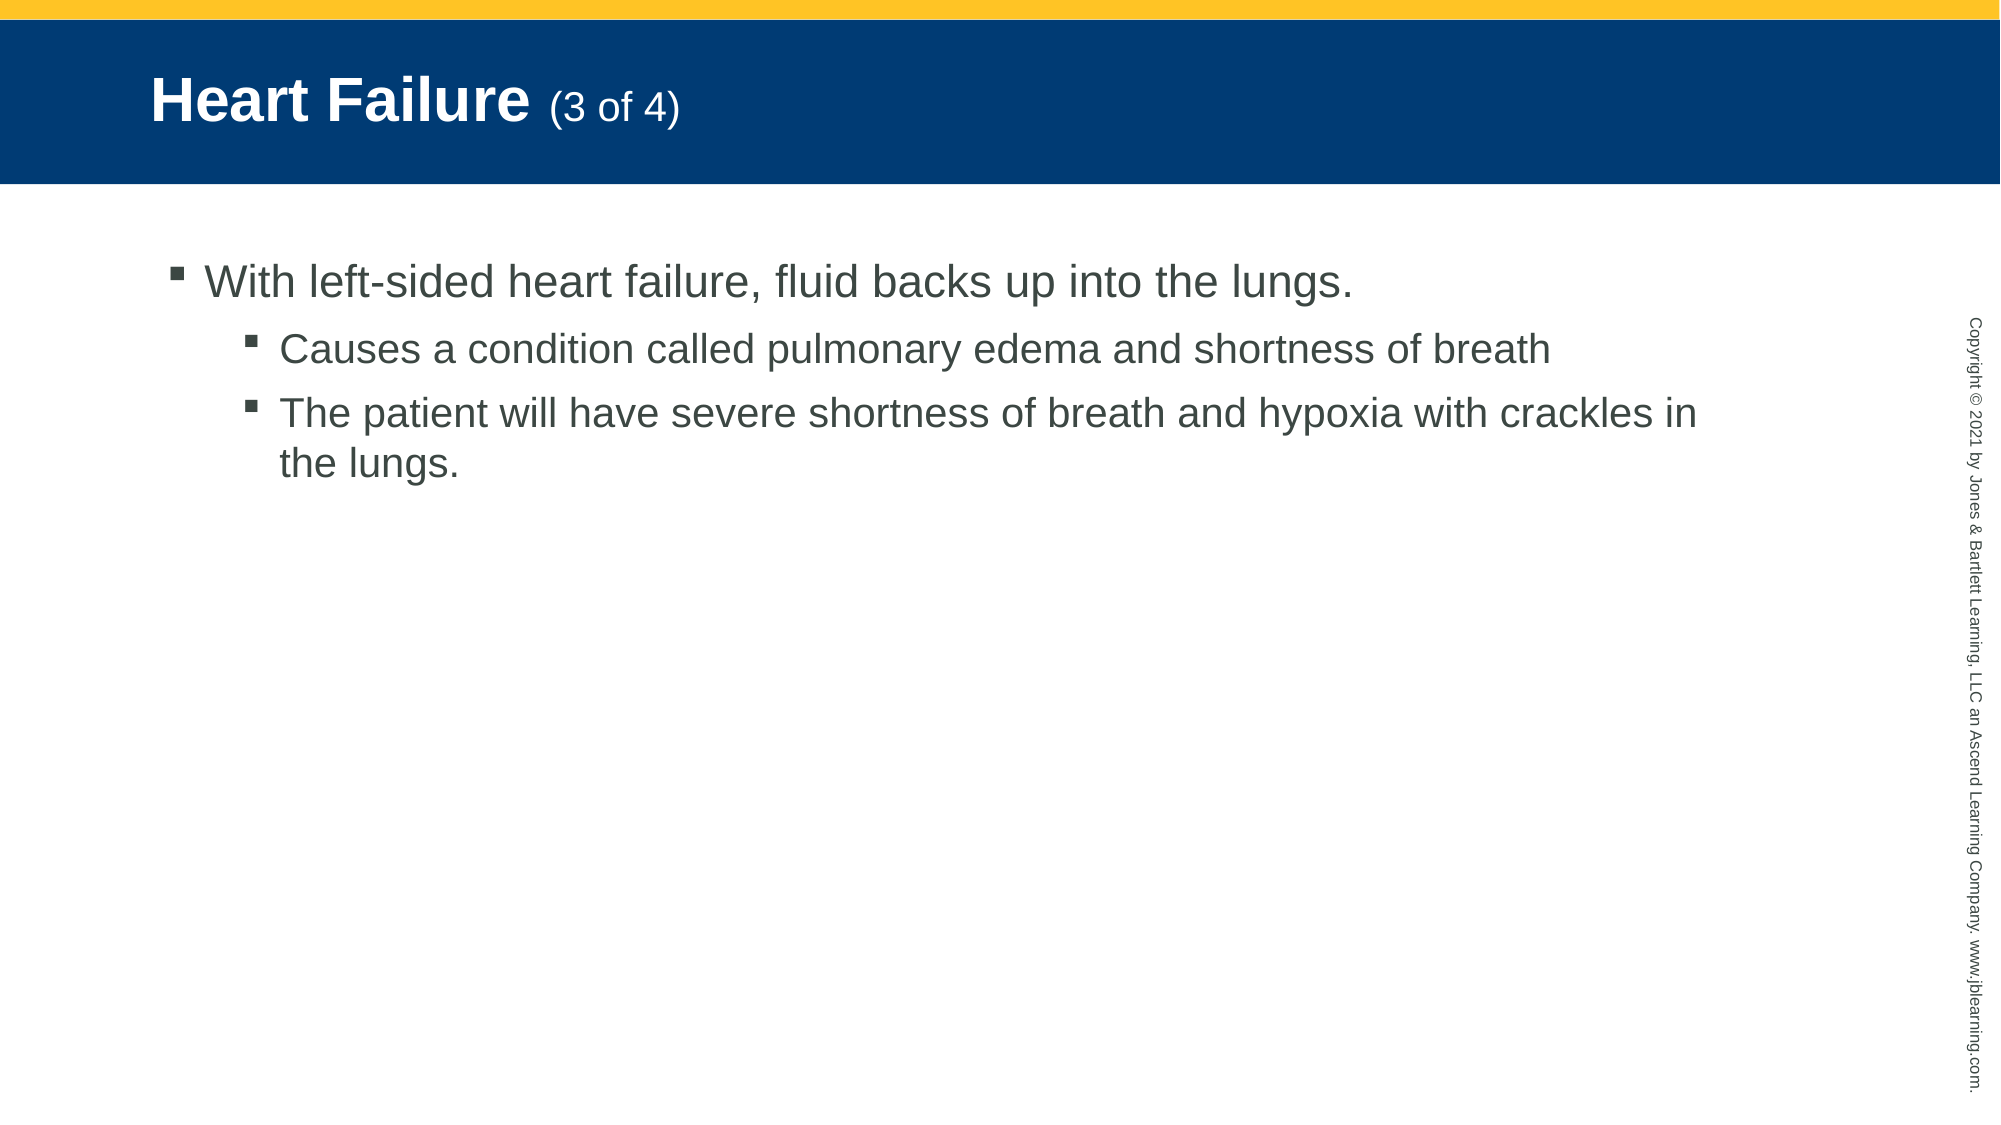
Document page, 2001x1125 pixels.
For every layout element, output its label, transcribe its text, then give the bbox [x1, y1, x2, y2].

list With left-sided heart failure, fluid backs up into the lungs. Causes a condition called pulmonary edema and shortness of breath The patient will have severe shortness of breath and hypoxia with crackles in the lungs. [151, 244, 1759, 1016]
title Heart Failure (3 of 4) [0, 19, 2000, 185]
